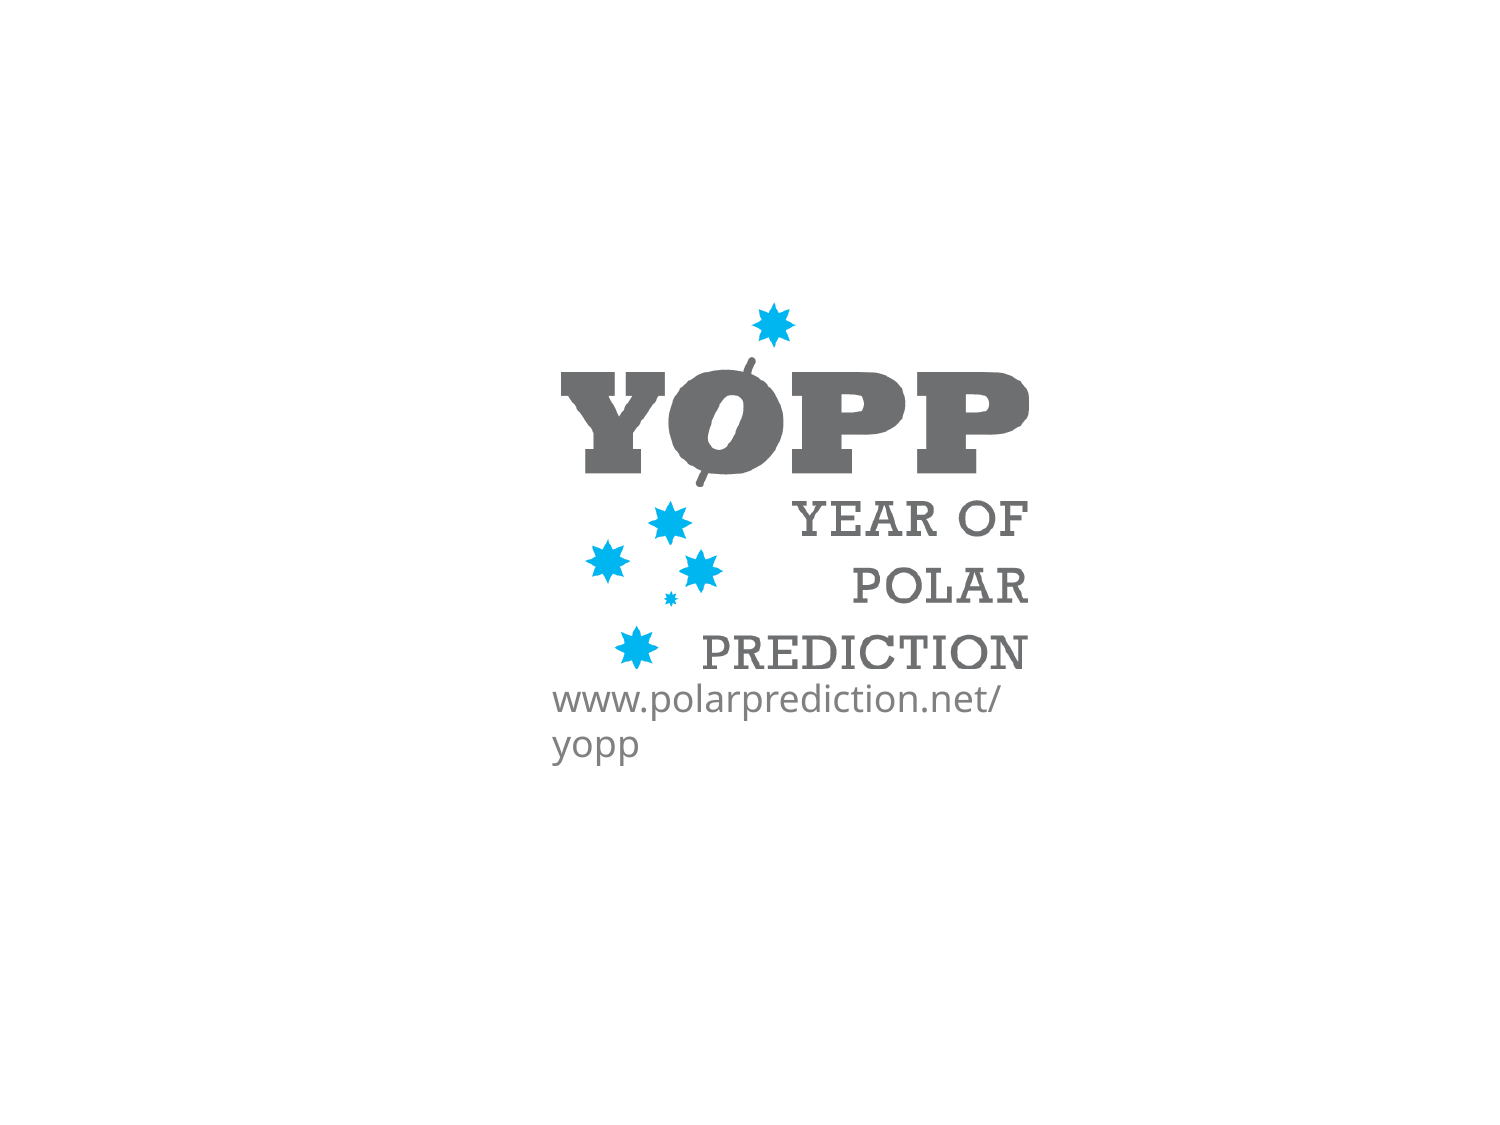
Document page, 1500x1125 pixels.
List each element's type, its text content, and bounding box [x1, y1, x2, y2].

text_box www.polarprediction.net/yopp [537, 667, 1075, 772]
picture [561, 301, 1029, 669]
